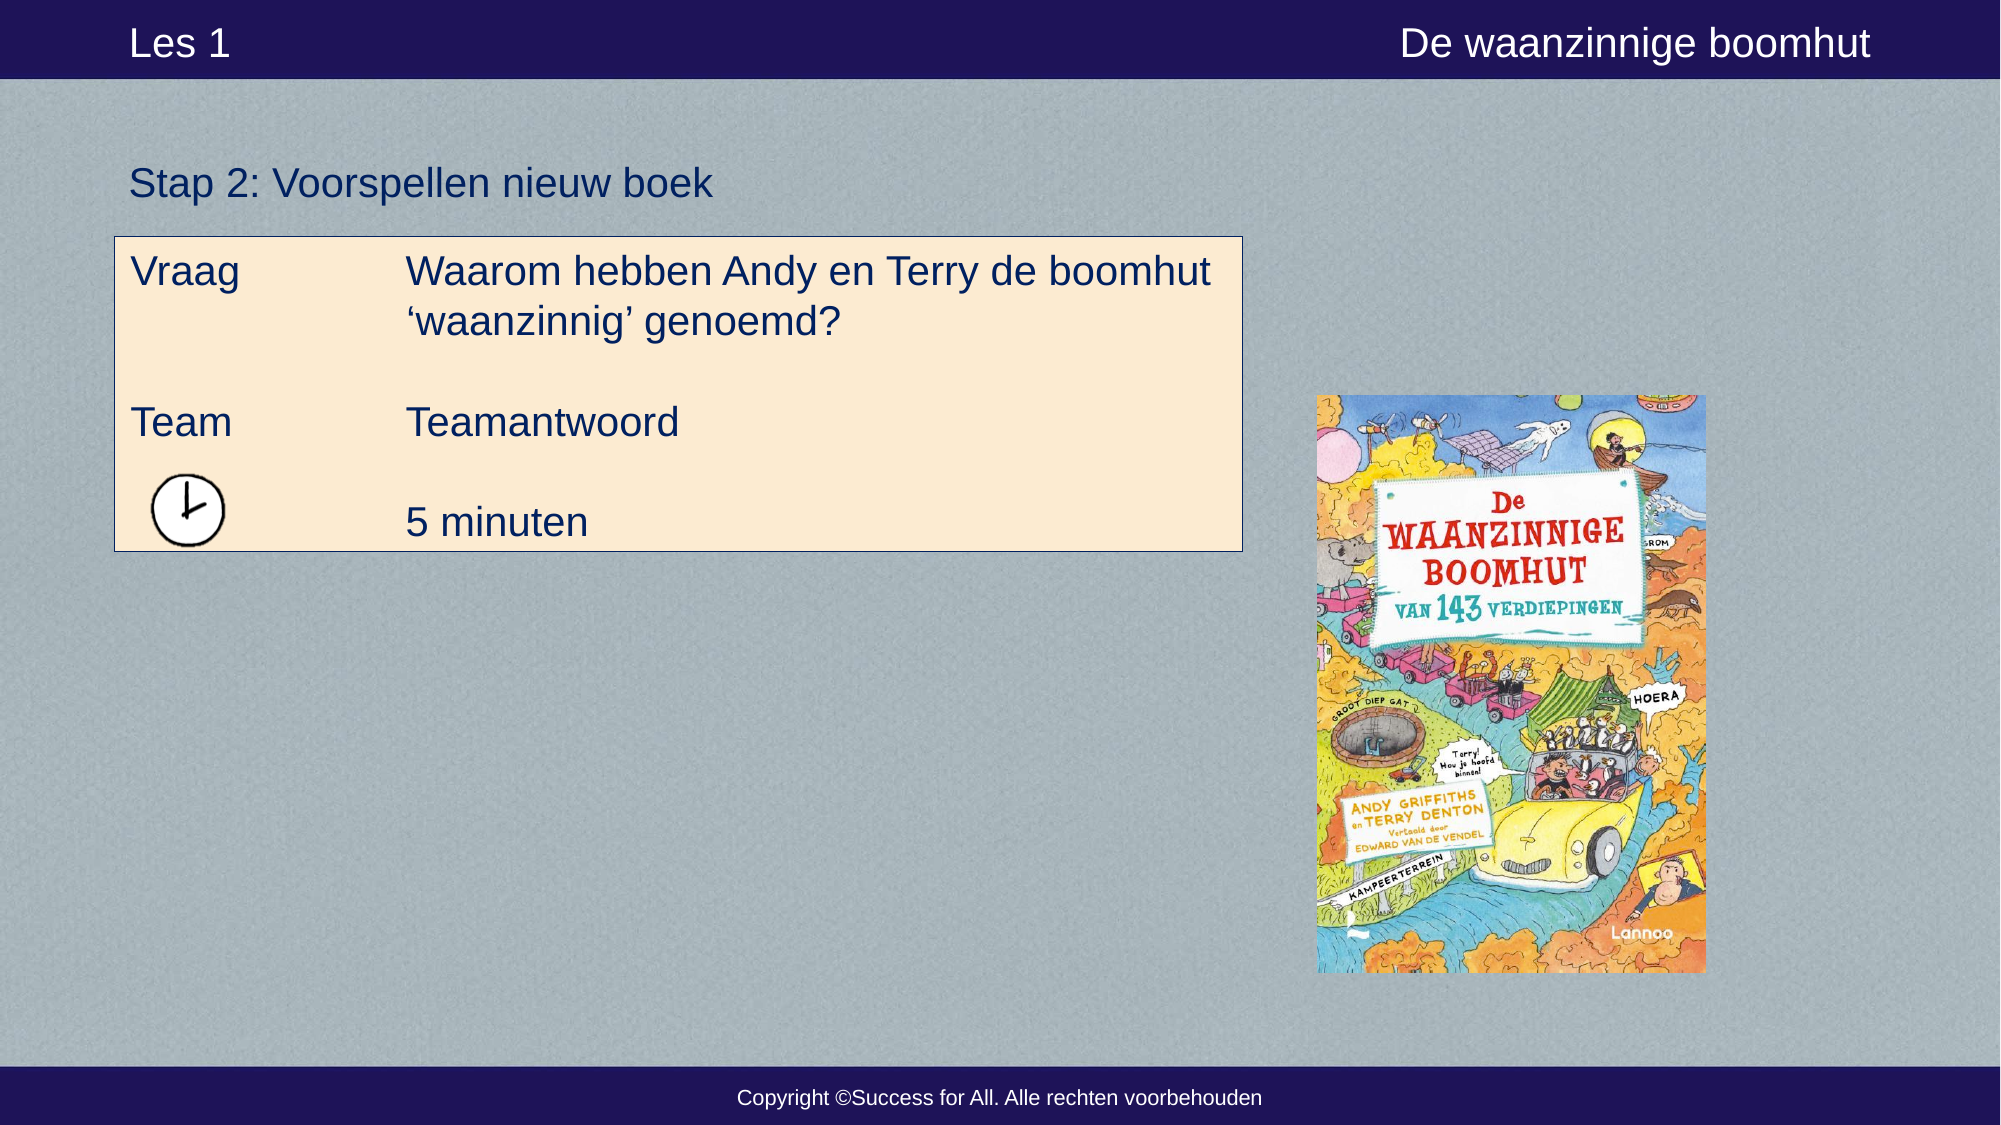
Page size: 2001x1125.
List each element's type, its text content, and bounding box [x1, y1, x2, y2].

picture [0, 0, 2001, 1125]
text_box De waanzinnige boomhut [999, 8, 1886, 73]
text_box Les 1 [114, 8, 354, 73]
text_box Vraag Waarom hebben Andy en Terry de boomhut ‘waanzinnig’ genoemd? Team Teamantwoord 5 minuten [114, 236, 1243, 552]
text_box Copyright ©Success for All. Alle rechten voorbehouden [0, 1076, 2000, 1125]
text_box Stap 2: Voorspellen nieuw boek [113, 148, 1635, 214]
